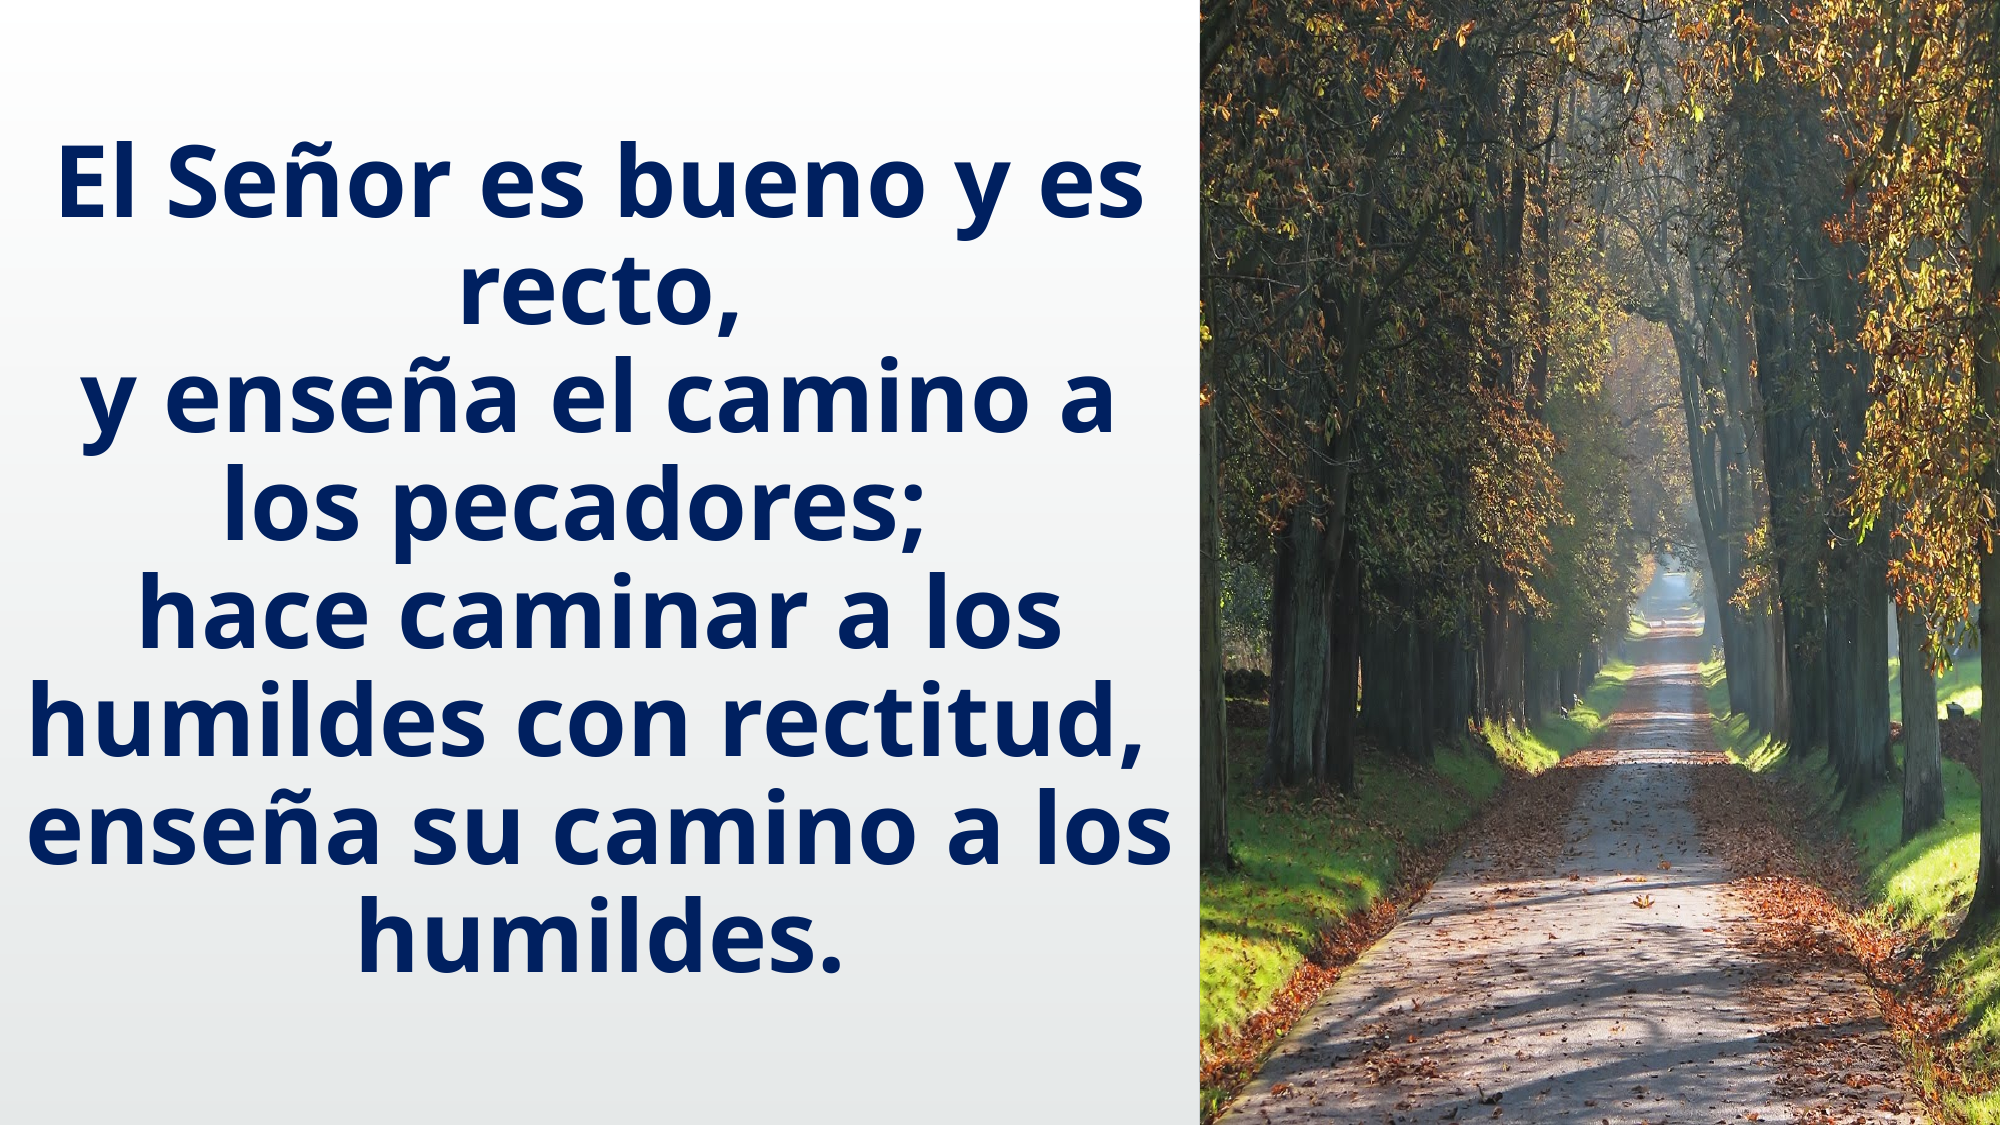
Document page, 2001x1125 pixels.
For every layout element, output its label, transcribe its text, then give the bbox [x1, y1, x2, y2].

title El Señor es bueno y es recto, y enseña el camino a los pecadores; hace caminar a los humildes con rectitud, enseña su camino a los humildes. [0, 0, 1200, 1125]
picture [1200, 0, 2000, 1125]
